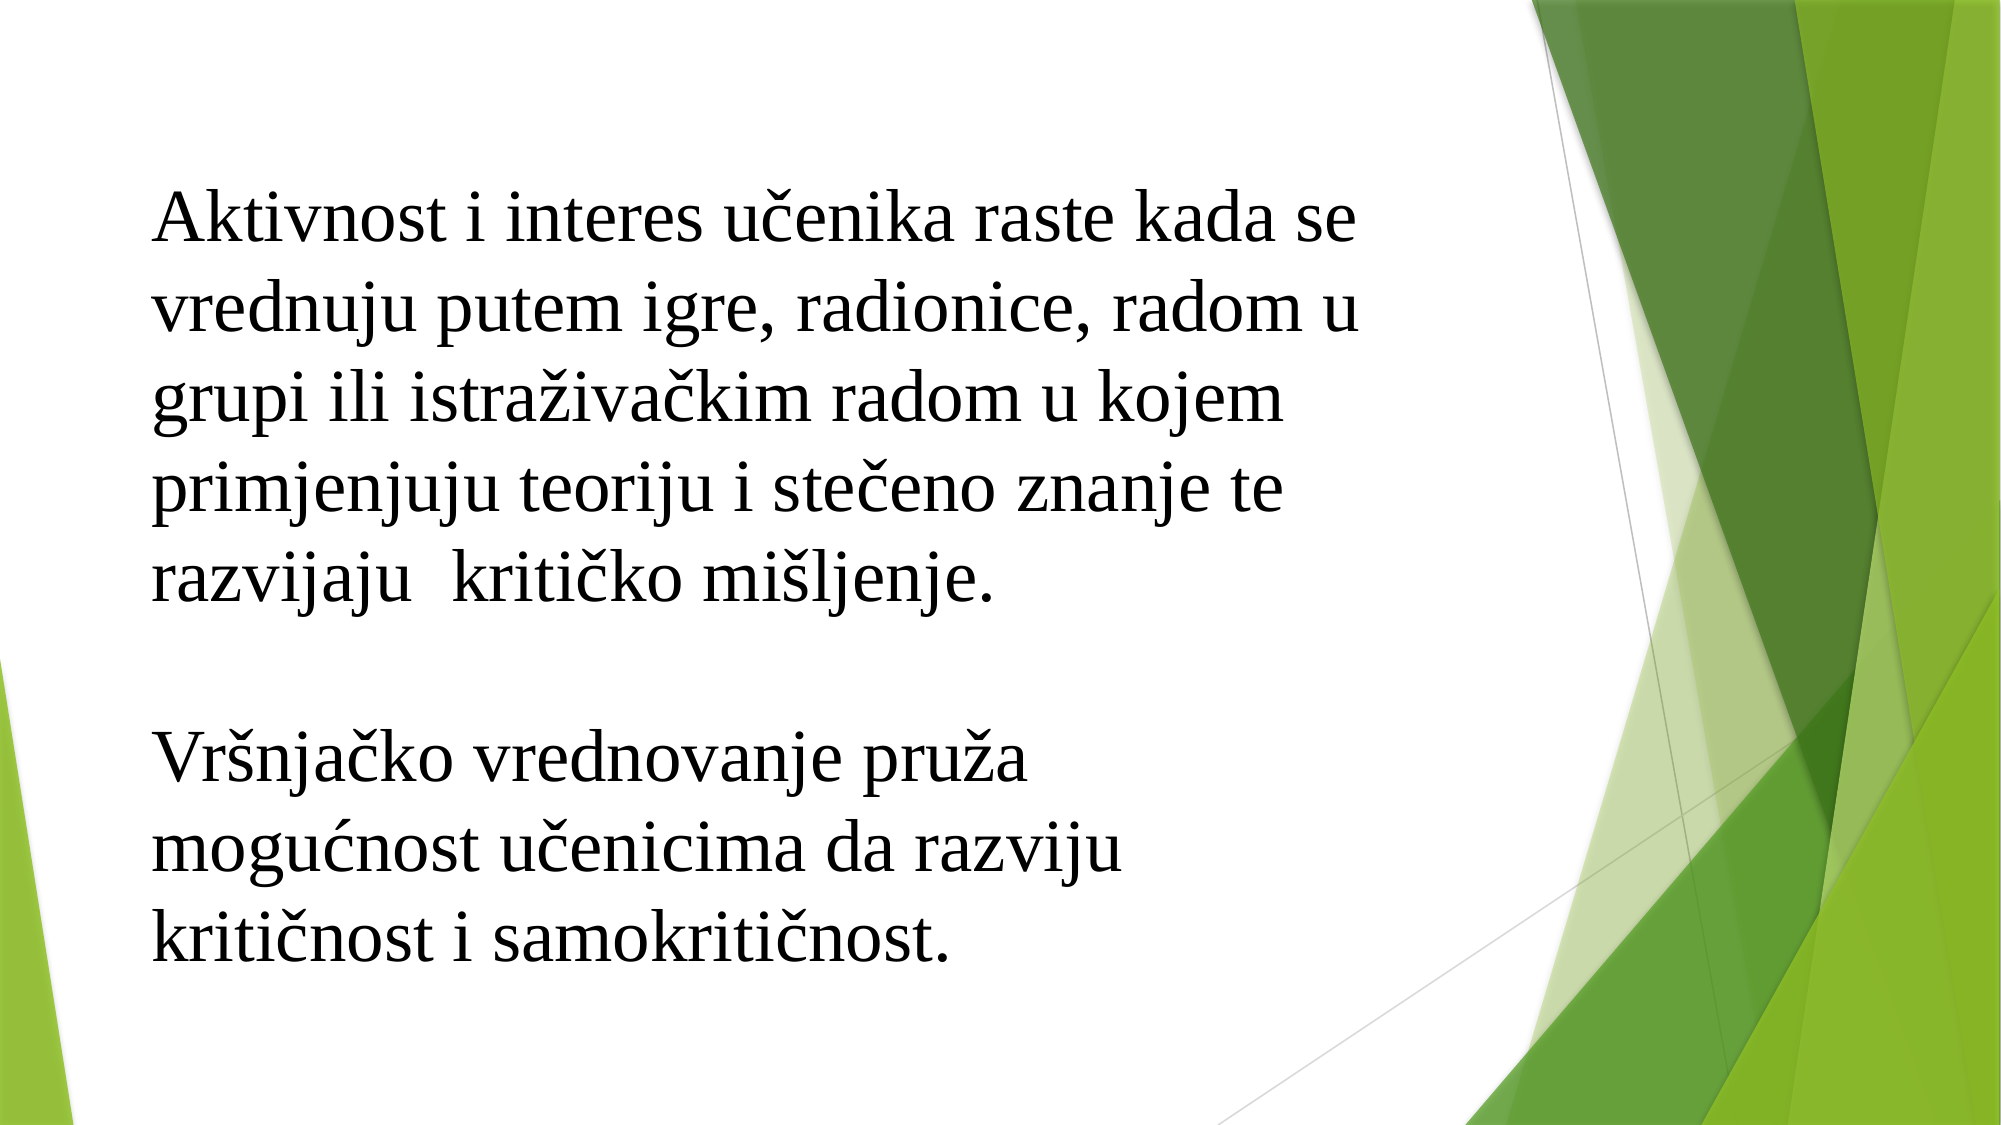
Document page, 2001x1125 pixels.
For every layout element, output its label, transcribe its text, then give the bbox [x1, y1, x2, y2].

text_box Aktivnost i interes učenika raste kada se vrednuju putem igre, radionice, radom u grupi ili istraživačkim radom u kojem primjenjuju teoriju i stečeno znanje te razvijaju kritičko mišljenje. Vršnjačko vrednovanje pruža mogućnost učenicima da razviju kritičnost i samokritičnost. [136, 159, 1390, 984]
